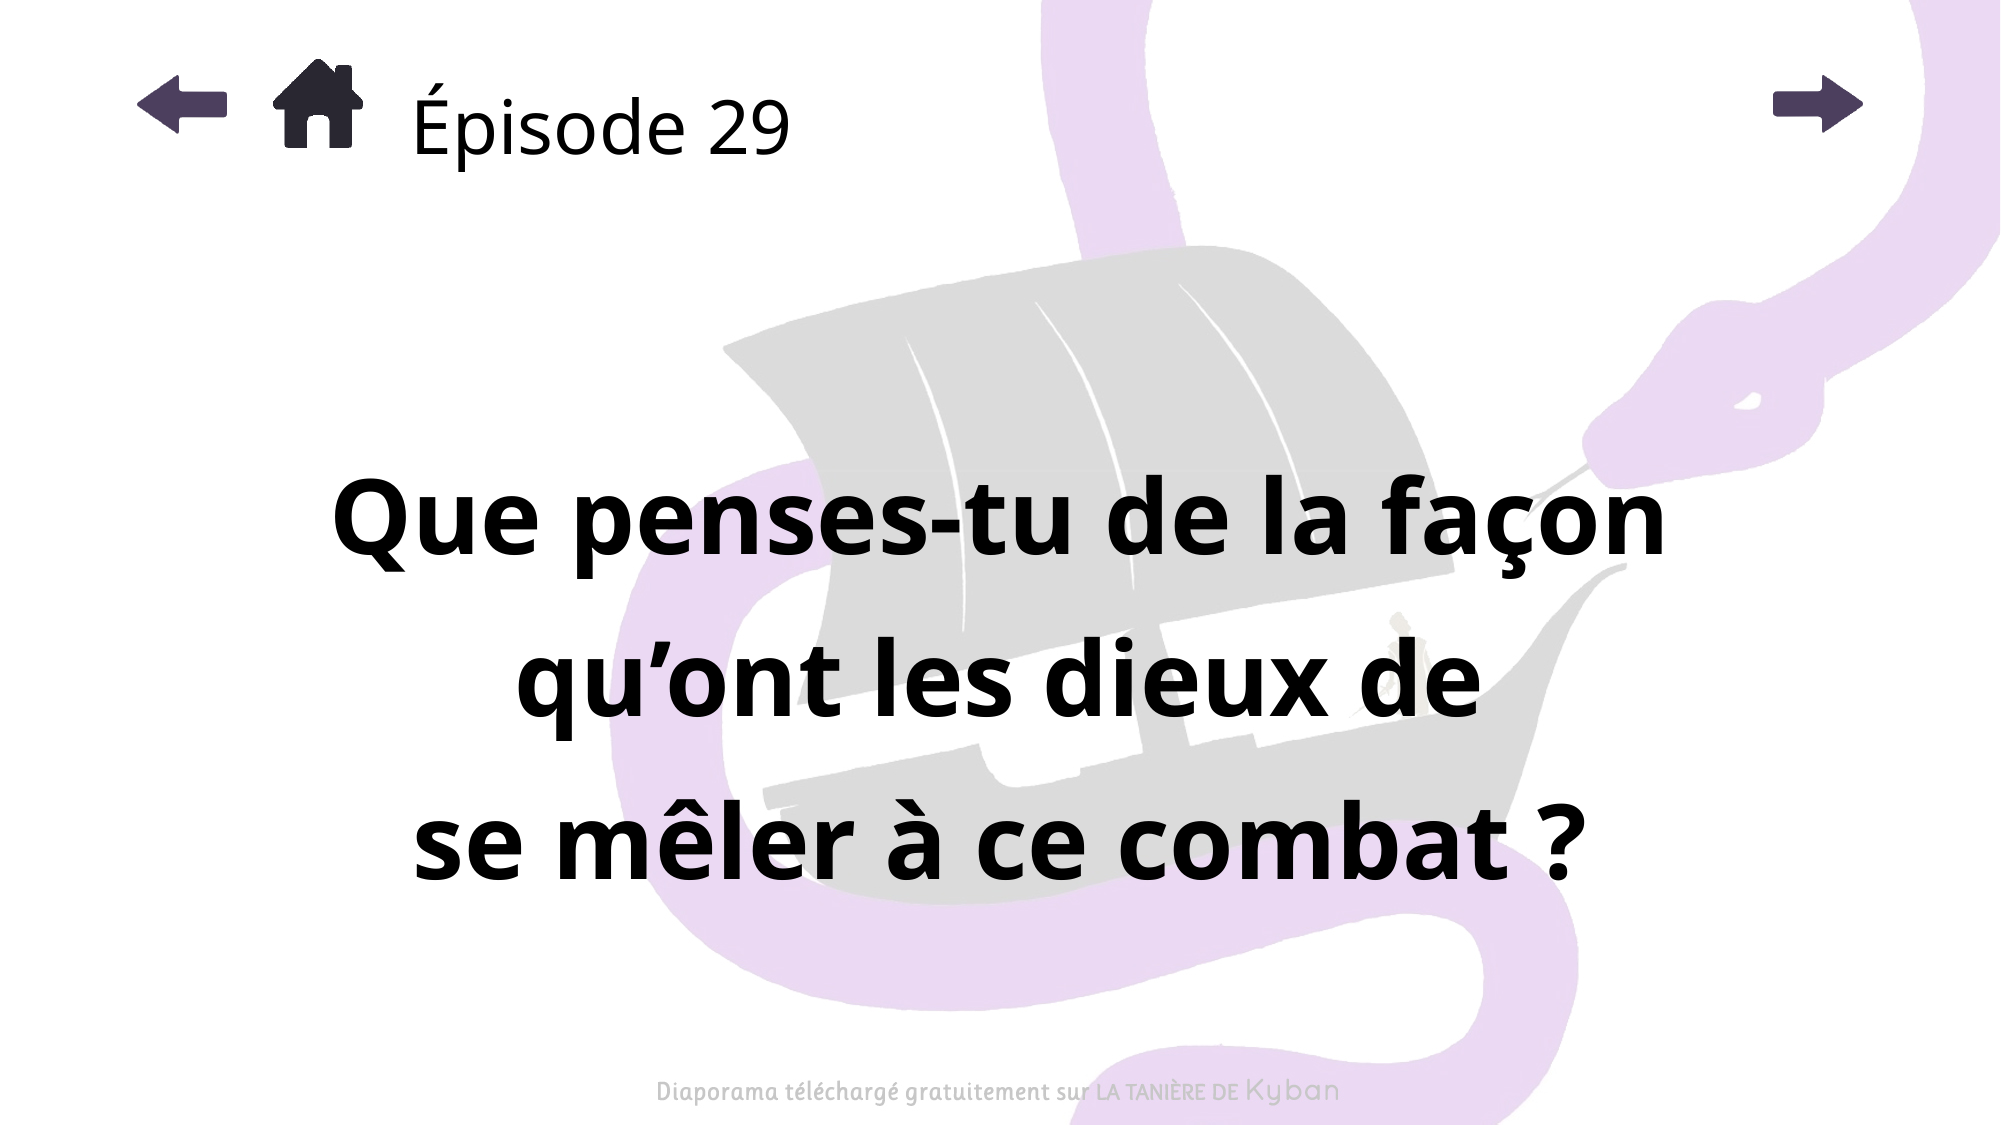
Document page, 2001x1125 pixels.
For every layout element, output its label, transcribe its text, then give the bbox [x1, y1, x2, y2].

picture [0, 0, 2001, 1125]
title Épisode 29 [395, 59, 1863, 202]
list Que penses-tu de la façon qu’ont les dieux de se mêler à ce combat ? [137, 299, 1863, 1014]
